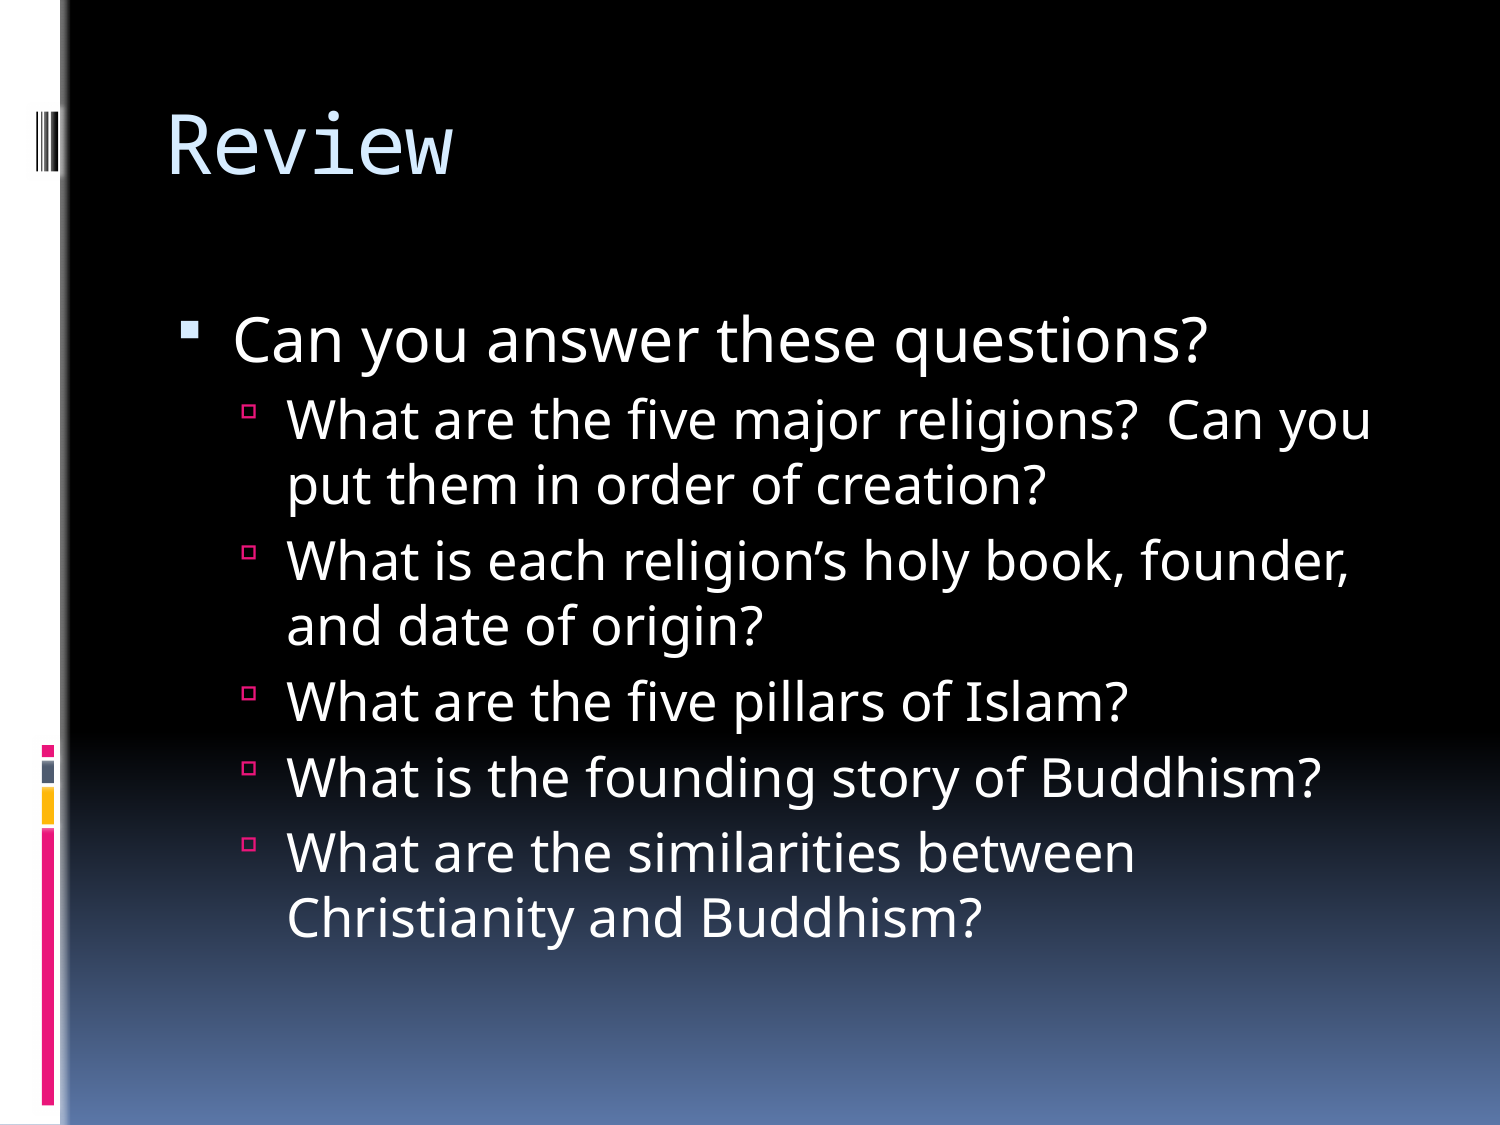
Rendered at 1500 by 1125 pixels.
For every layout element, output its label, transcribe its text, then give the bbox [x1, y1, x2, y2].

title Review [150, 83, 1425, 234]
list Can you answer these questions? What are the five major religions? Can you put them in order of creation? What is each religion’s holy book, founder, and date of origin? What are the five pillars of Islam? What is the founding story of Buddhism? What are the similarities between Christianity and Buddhism? [150, 292, 1425, 1043]
